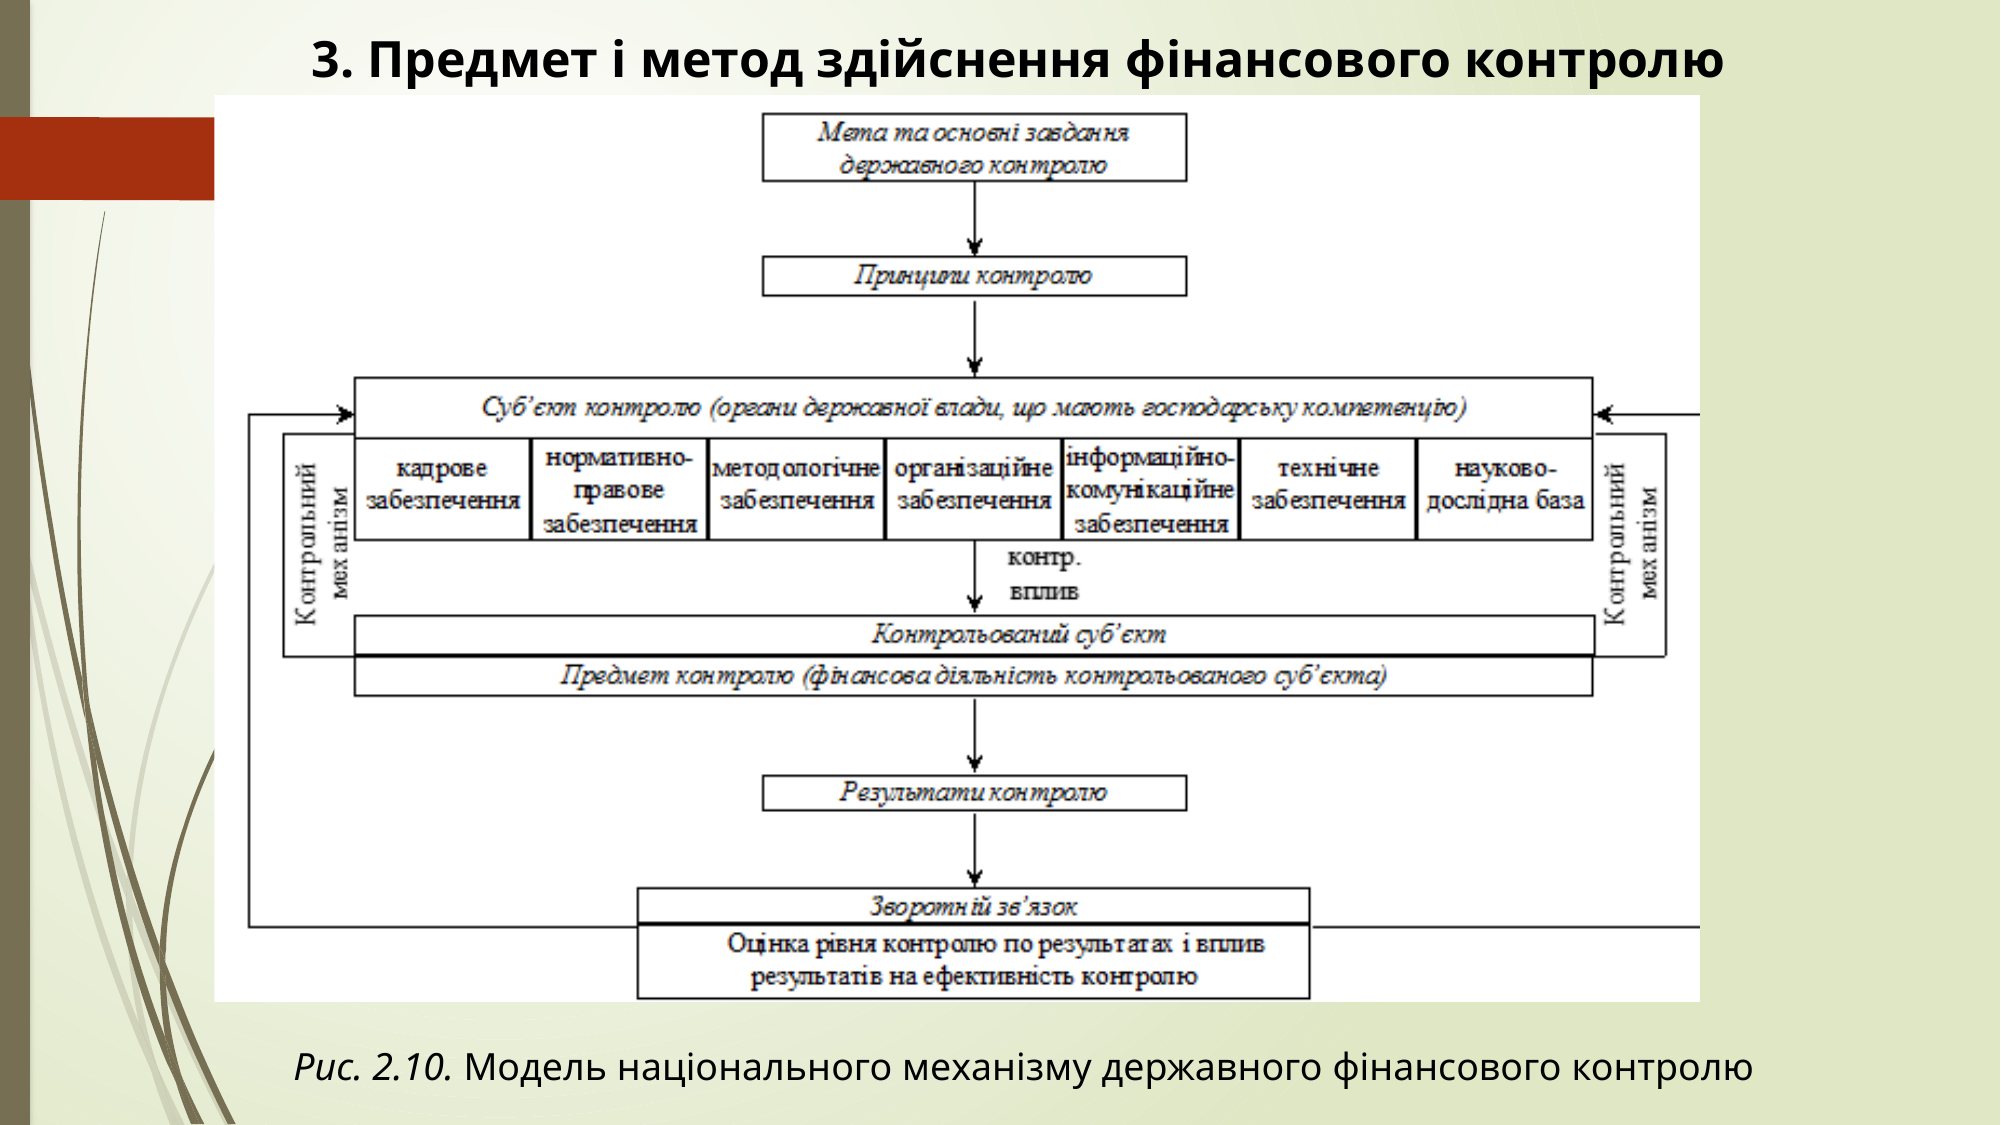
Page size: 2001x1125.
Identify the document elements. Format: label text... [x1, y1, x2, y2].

text_box Рис. 2.10. Модель національного механізму державного фінансового контролю [278, 1035, 1856, 1125]
picture [213, 95, 1701, 1002]
text_box 3. Предмет і метод здійснення фінансового контролю [297, 19, 1752, 95]
